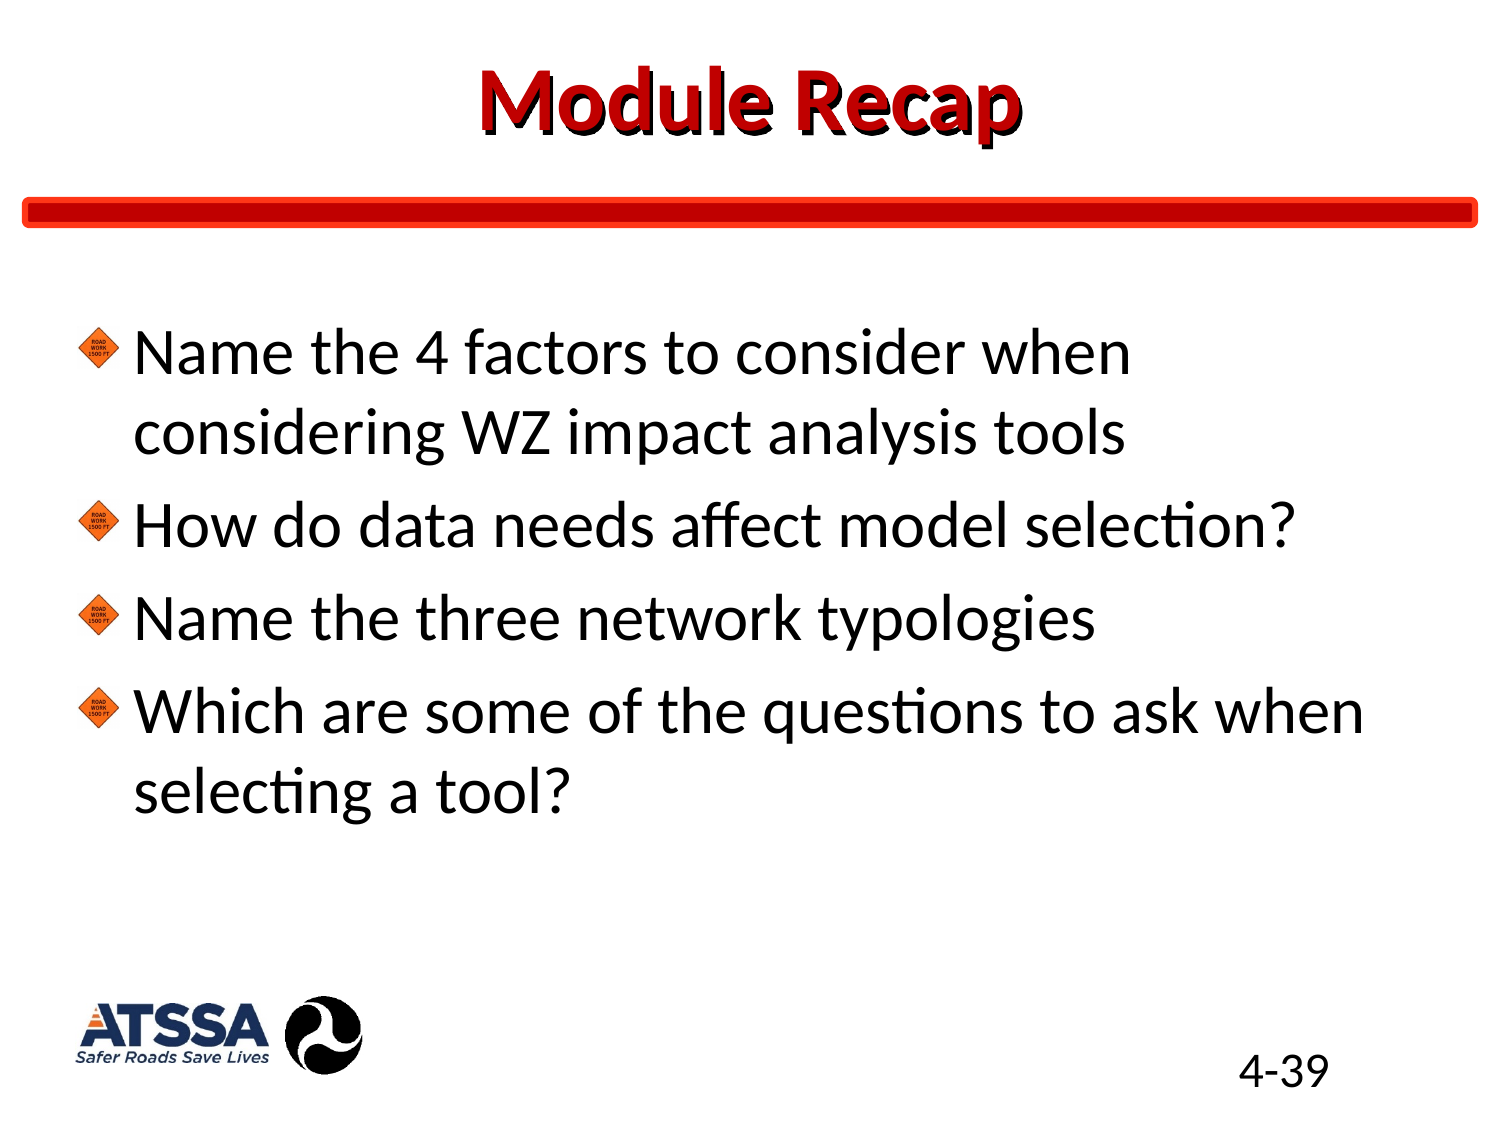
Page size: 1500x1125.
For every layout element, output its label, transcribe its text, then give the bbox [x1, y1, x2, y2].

list Name the 4 factors to consider when considering WZ impact analysis tools How do data needs affect model selection? Name the three network typologies Which are some of the questions to ask when selecting a tool? [62, 299, 1451, 951]
picture [77, 593, 120, 636]
picture [276, 989, 370, 1077]
picture [77, 686, 120, 729]
picture [77, 499, 120, 542]
picture [75, 1003, 269, 1063]
picture [77, 326, 120, 369]
title Module Recap [0, 0, 1500, 188]
